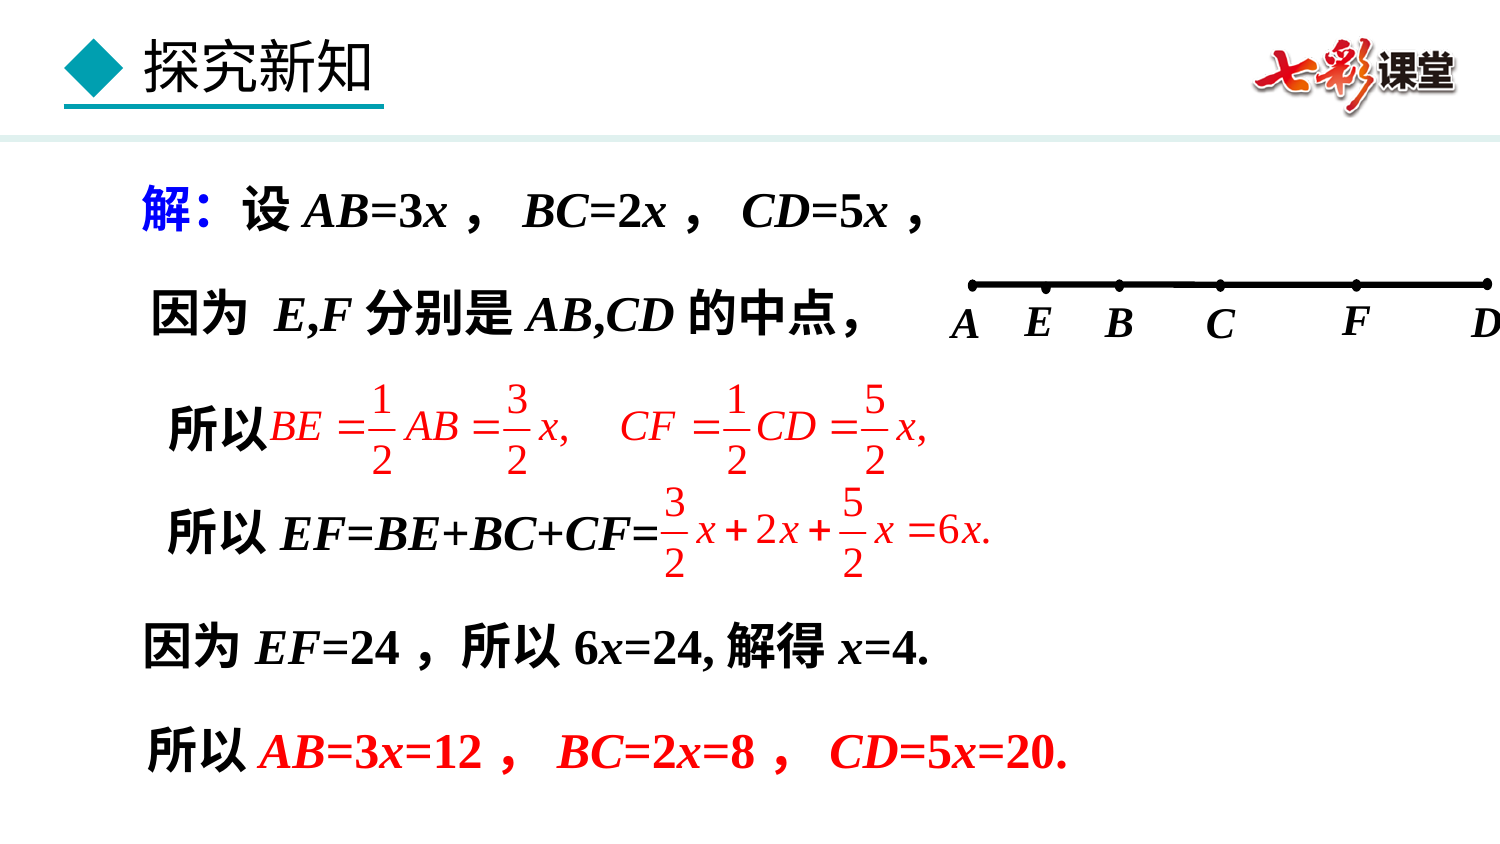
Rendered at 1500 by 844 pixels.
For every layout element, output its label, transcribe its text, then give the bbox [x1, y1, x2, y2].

picture [1249, 32, 1461, 118]
text_box 因为EF=24，所以6x=24,解得x=4. [128, 607, 945, 682]
text_box 所以AB=3x=12，BC=2x=8，CD=5x=20. [132, 710, 1083, 786]
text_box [938, 278, 1500, 350]
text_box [152, 474, 999, 588]
text_box 因为 E,F分别是AB,CD的中点， [135, 274, 902, 349]
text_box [613, 371, 933, 473]
text_box 解：设AB=3x，BC=2x，CD=5x， [126, 170, 966, 246]
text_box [152, 371, 577, 474]
